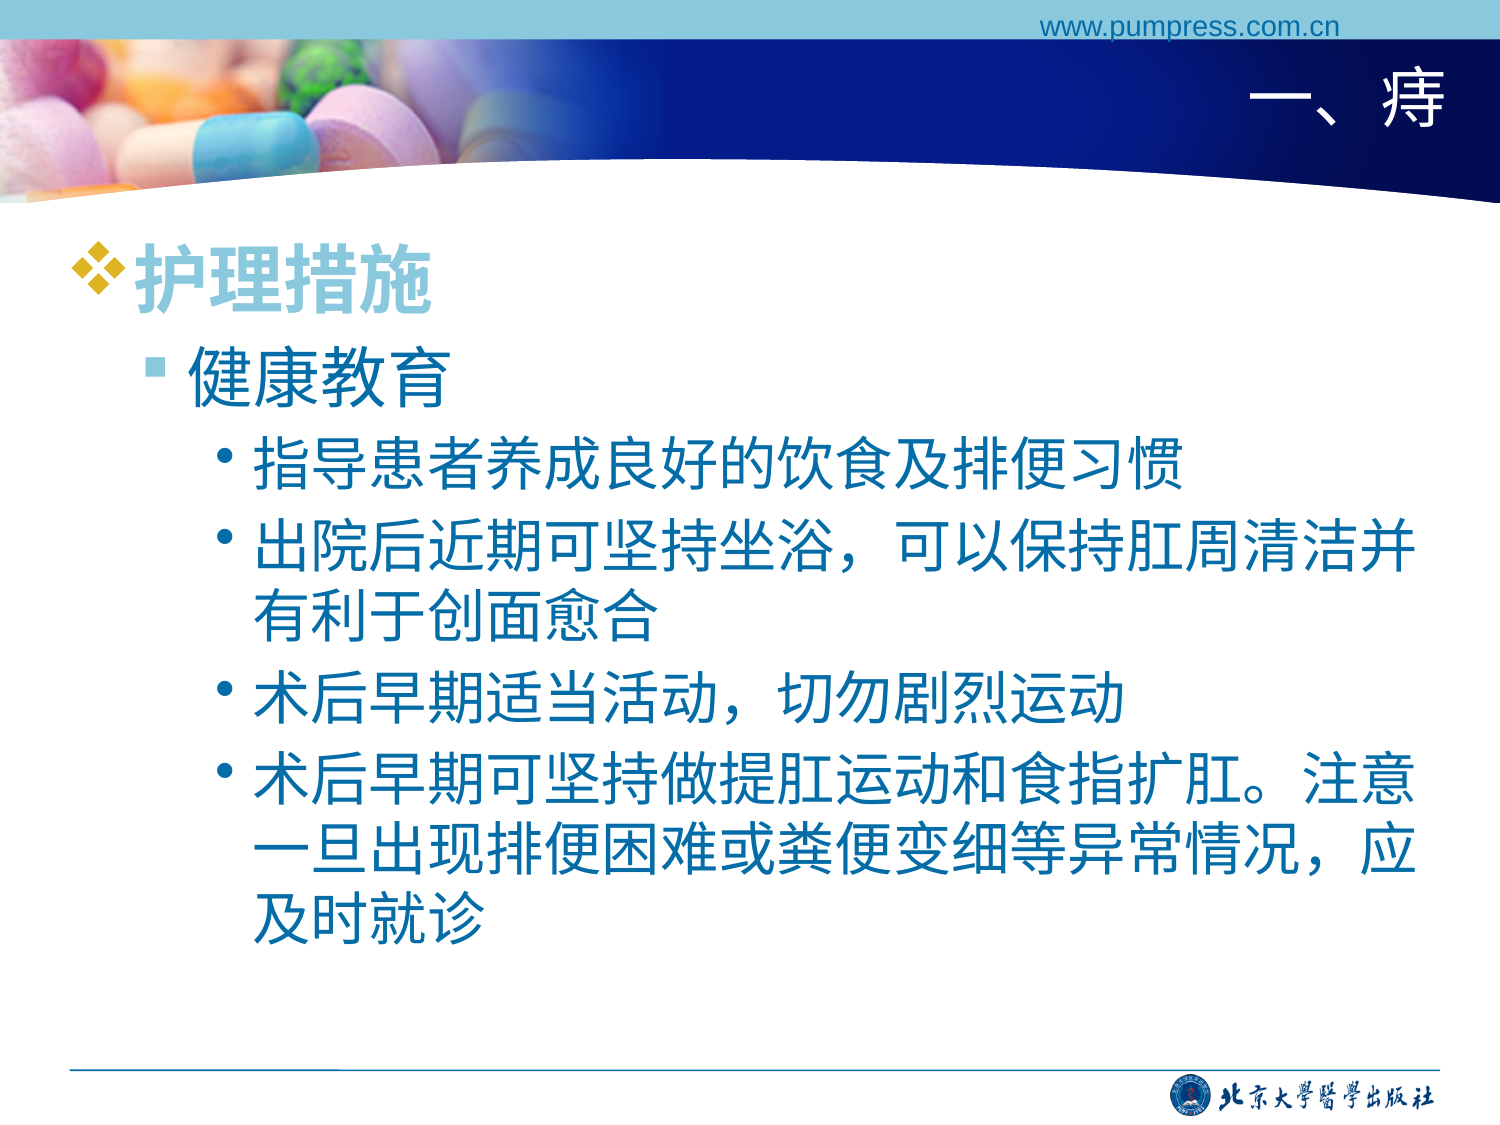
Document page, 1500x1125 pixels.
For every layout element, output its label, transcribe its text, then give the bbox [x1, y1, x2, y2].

title 一、痔 [137, 49, 1463, 143]
slide_number www.pumpress.com.cn [1025, 0, 1463, 38]
picture [0, 40, 1500, 203]
list 护理措施 健康教育 指导患者养成良好的饮食及排便习惯 出院后近期可坚持坐浴，可以保持肛周清洁并有利于创面愈合 术后早期适当活动，切勿剧烈运动 术后早期可坚持做提肛运动和食指扩肛。注意一旦出现排便困难或粪便变细等异常情况，应及时就诊 [49, 224, 1463, 1026]
picture [1170, 1074, 1436, 1118]
